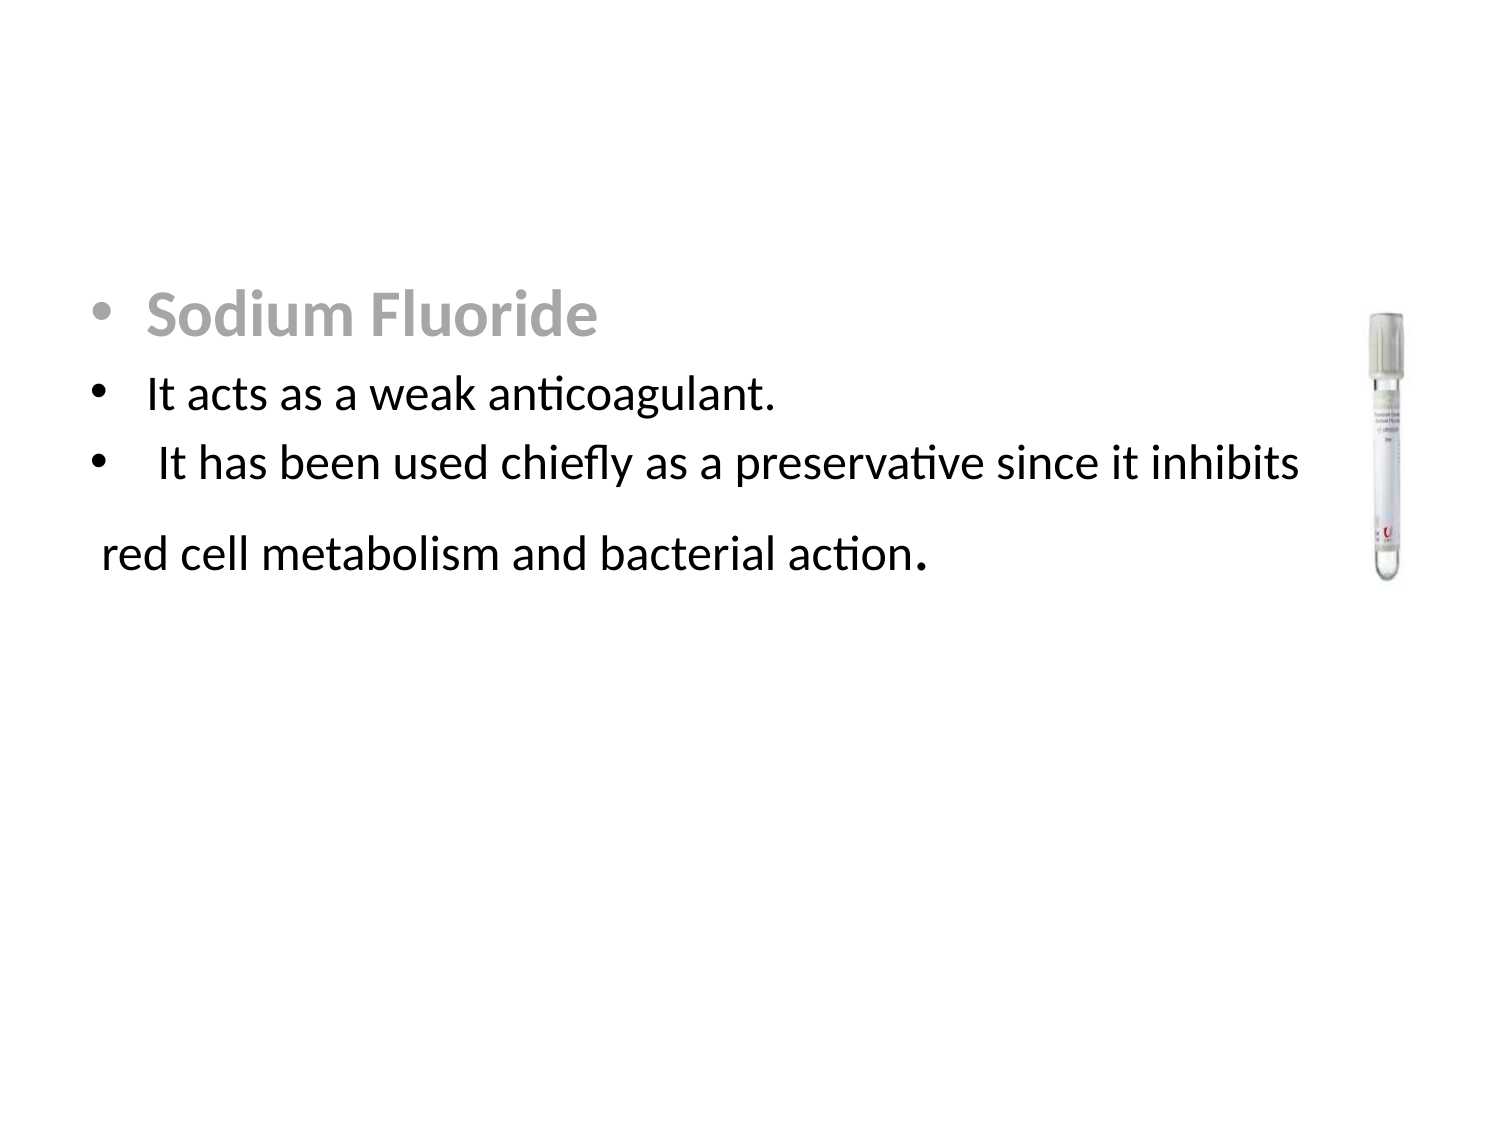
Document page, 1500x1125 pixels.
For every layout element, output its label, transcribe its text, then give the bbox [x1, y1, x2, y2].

picture [1337, 287, 1437, 608]
list Sodium Fluoride It acts as a weak anticoagulant. It has been used chiefly as a preservative since it inhibits red cell metabolism and bacterial action. [75, 262, 1425, 1005]
